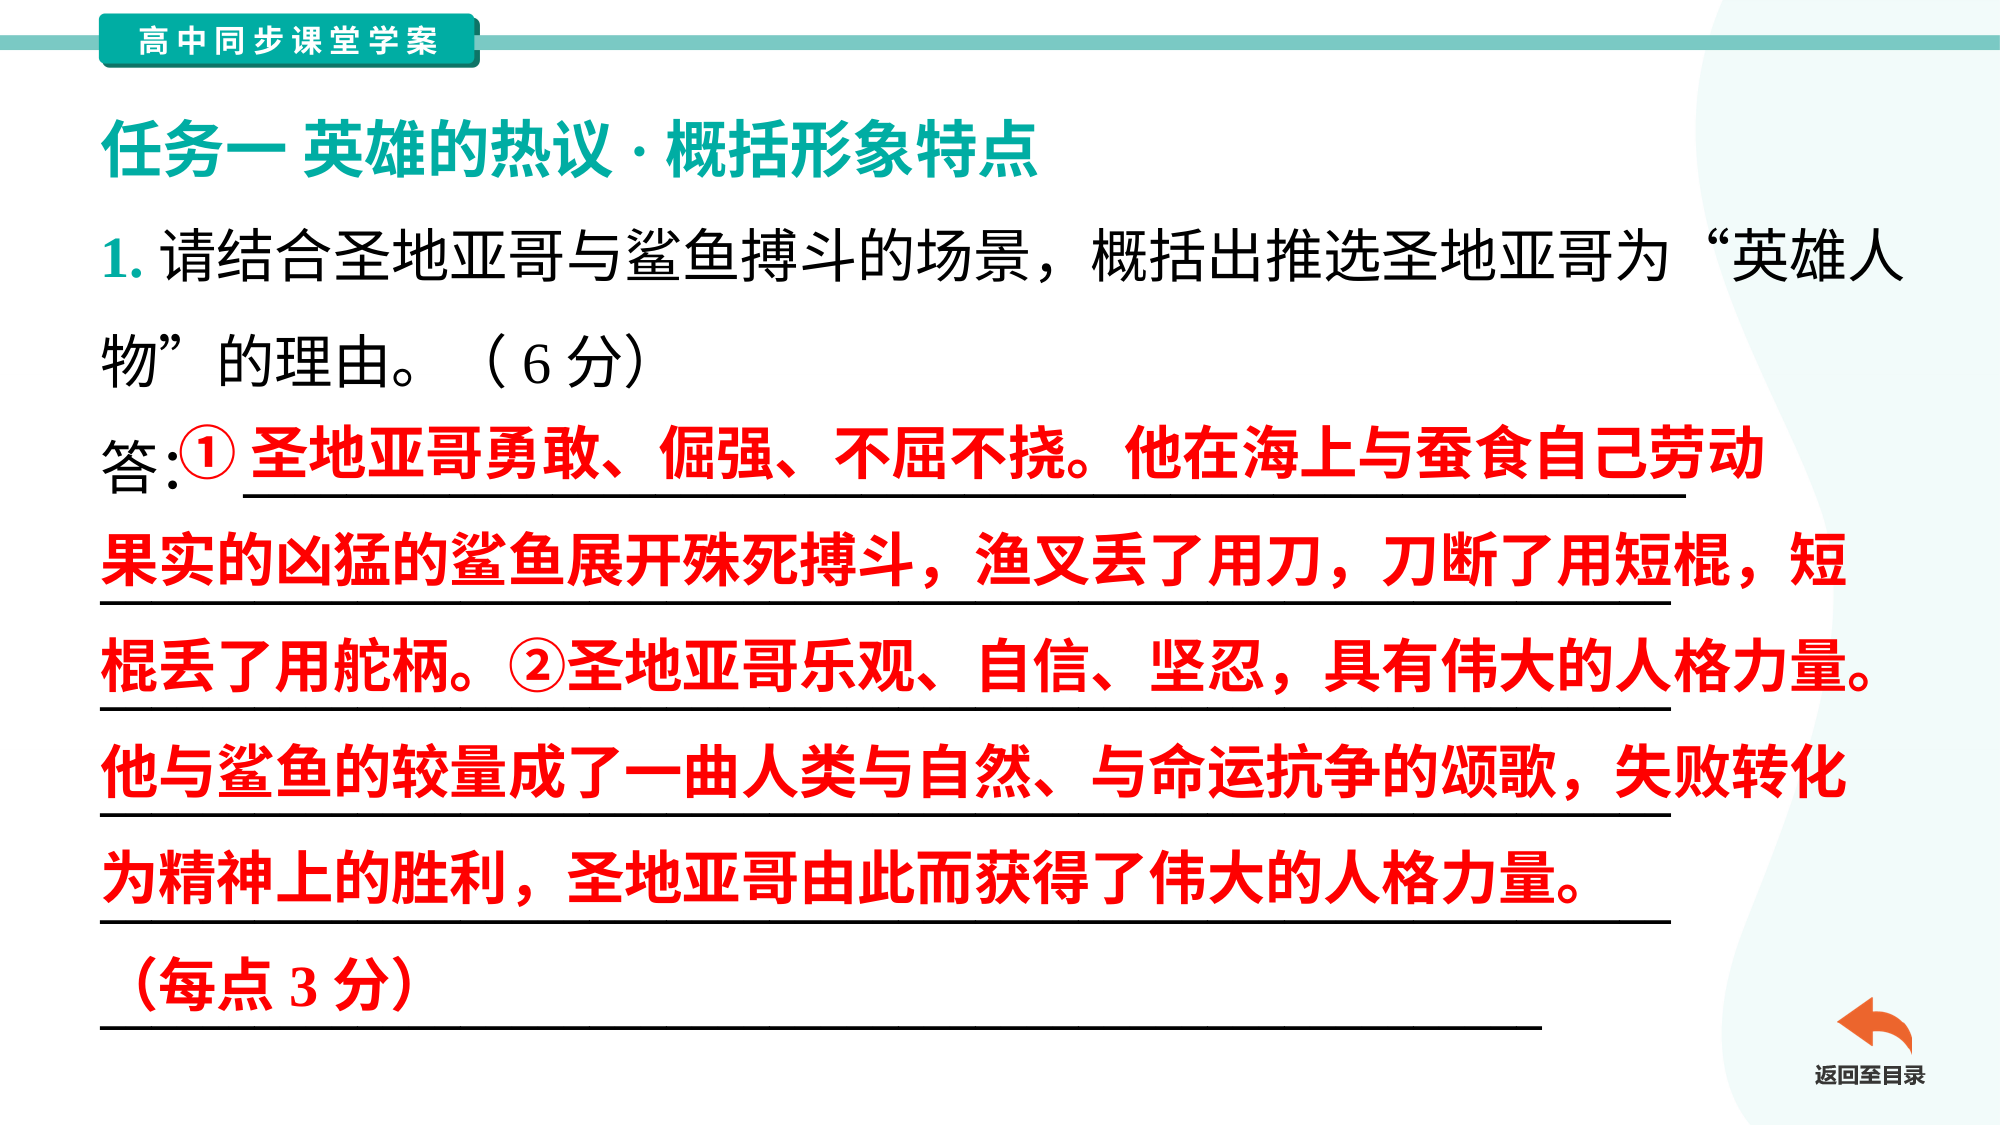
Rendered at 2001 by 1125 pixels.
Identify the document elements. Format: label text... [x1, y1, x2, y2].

picture [0, 0, 2000, 1125]
text_box ①圣地亚哥勇敢、倔强、不屈不挠。他在海上与蚕食自己劳动 果实的凶猛的鲨鱼展开殊死搏斗，渔叉丢了用刀，刀断了用短棍，短 棍丢了用舵柄。②圣地亚哥乐观、自信、坚忍，具有伟大的人格力量。 他与鲨鱼的较量成了一曲人类与自然、与命运抗争的颂歌，失败转化 为精神上的胜利，圣地亚哥由此而获得了伟大的人格力量。 （每点3分） [100, 380, 1899, 1018]
text_box 任务一 英雄的热议·概括形象特点 [100, 76, 1899, 183]
text_box 1.请结合圣地亚哥与鲨鱼搏斗的场景，概括出推选圣地亚哥为“英雄人 物”的理由。（6分） 答： ________________________________________________________ _____________________________________________________________ _____________________________________________________________ _____________________________________________________________ _____________________________________________________________ ________________________________________________________ [100, 1018, 1899, 1033]
text_box 1.请结合圣地亚哥与鲨鱼搏斗的场景，概括出推选圣地亚哥为“英雄人 物”的理由。（6分） 答： ________________________________________________________ _____________________________________________________________ _____________________________________________________________ _____________________________________________________________ _____________________________________________________________ ________________________________________________________ [100, 183, 1899, 380]
